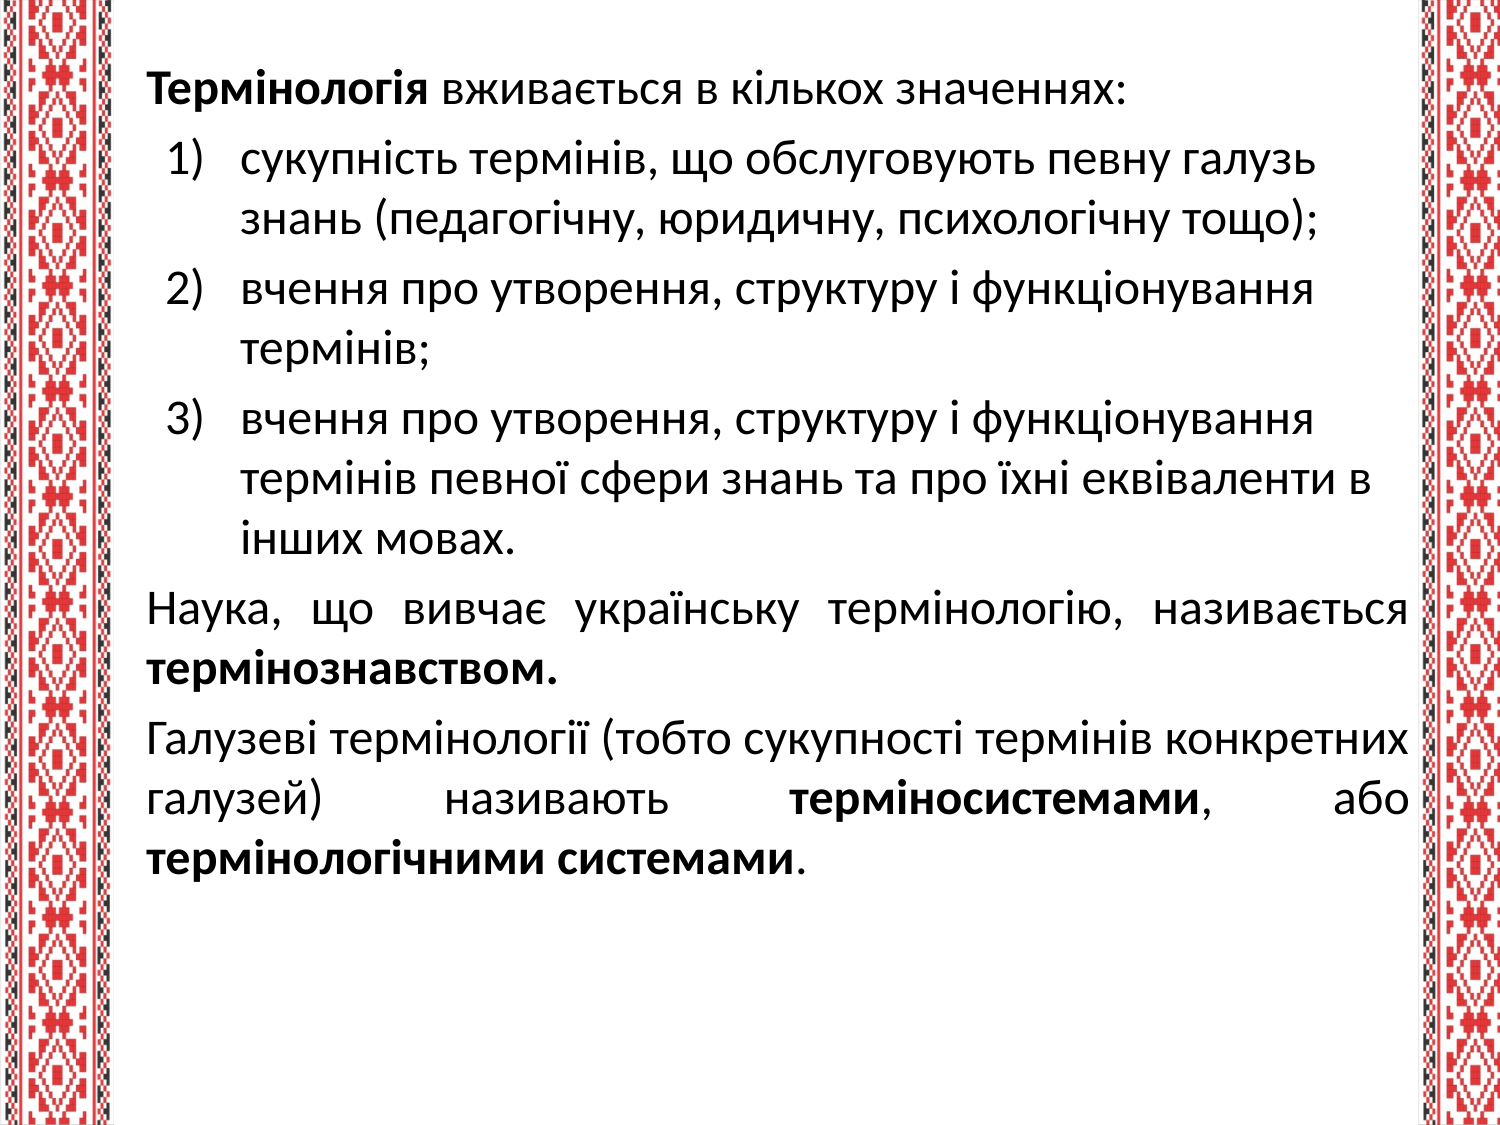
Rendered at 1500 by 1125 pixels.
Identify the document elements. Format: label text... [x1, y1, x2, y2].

list Термінологія вживається в кількох значеннях: сукупність термінів, що обслуговують певну галузь знань (педагогічну, юридичну, психологічну тощо); вчення про утворення, структуру і функціонування термінів; вчення про утворення, структуру і функціонування термінів певної сфери знань та про їхні еквіваленти в інших мовах. Наука, що вивчає українську термінологію, називається термінознавством. Галузеві термінології (тобто сукупності термінів конкретних галузей) називають терміносистемами, або термінологічними системами. [114, 46, 1418, 1005]
picture [911, 1, 1500, 1124]
picture [0, 1, 620, 1124]
